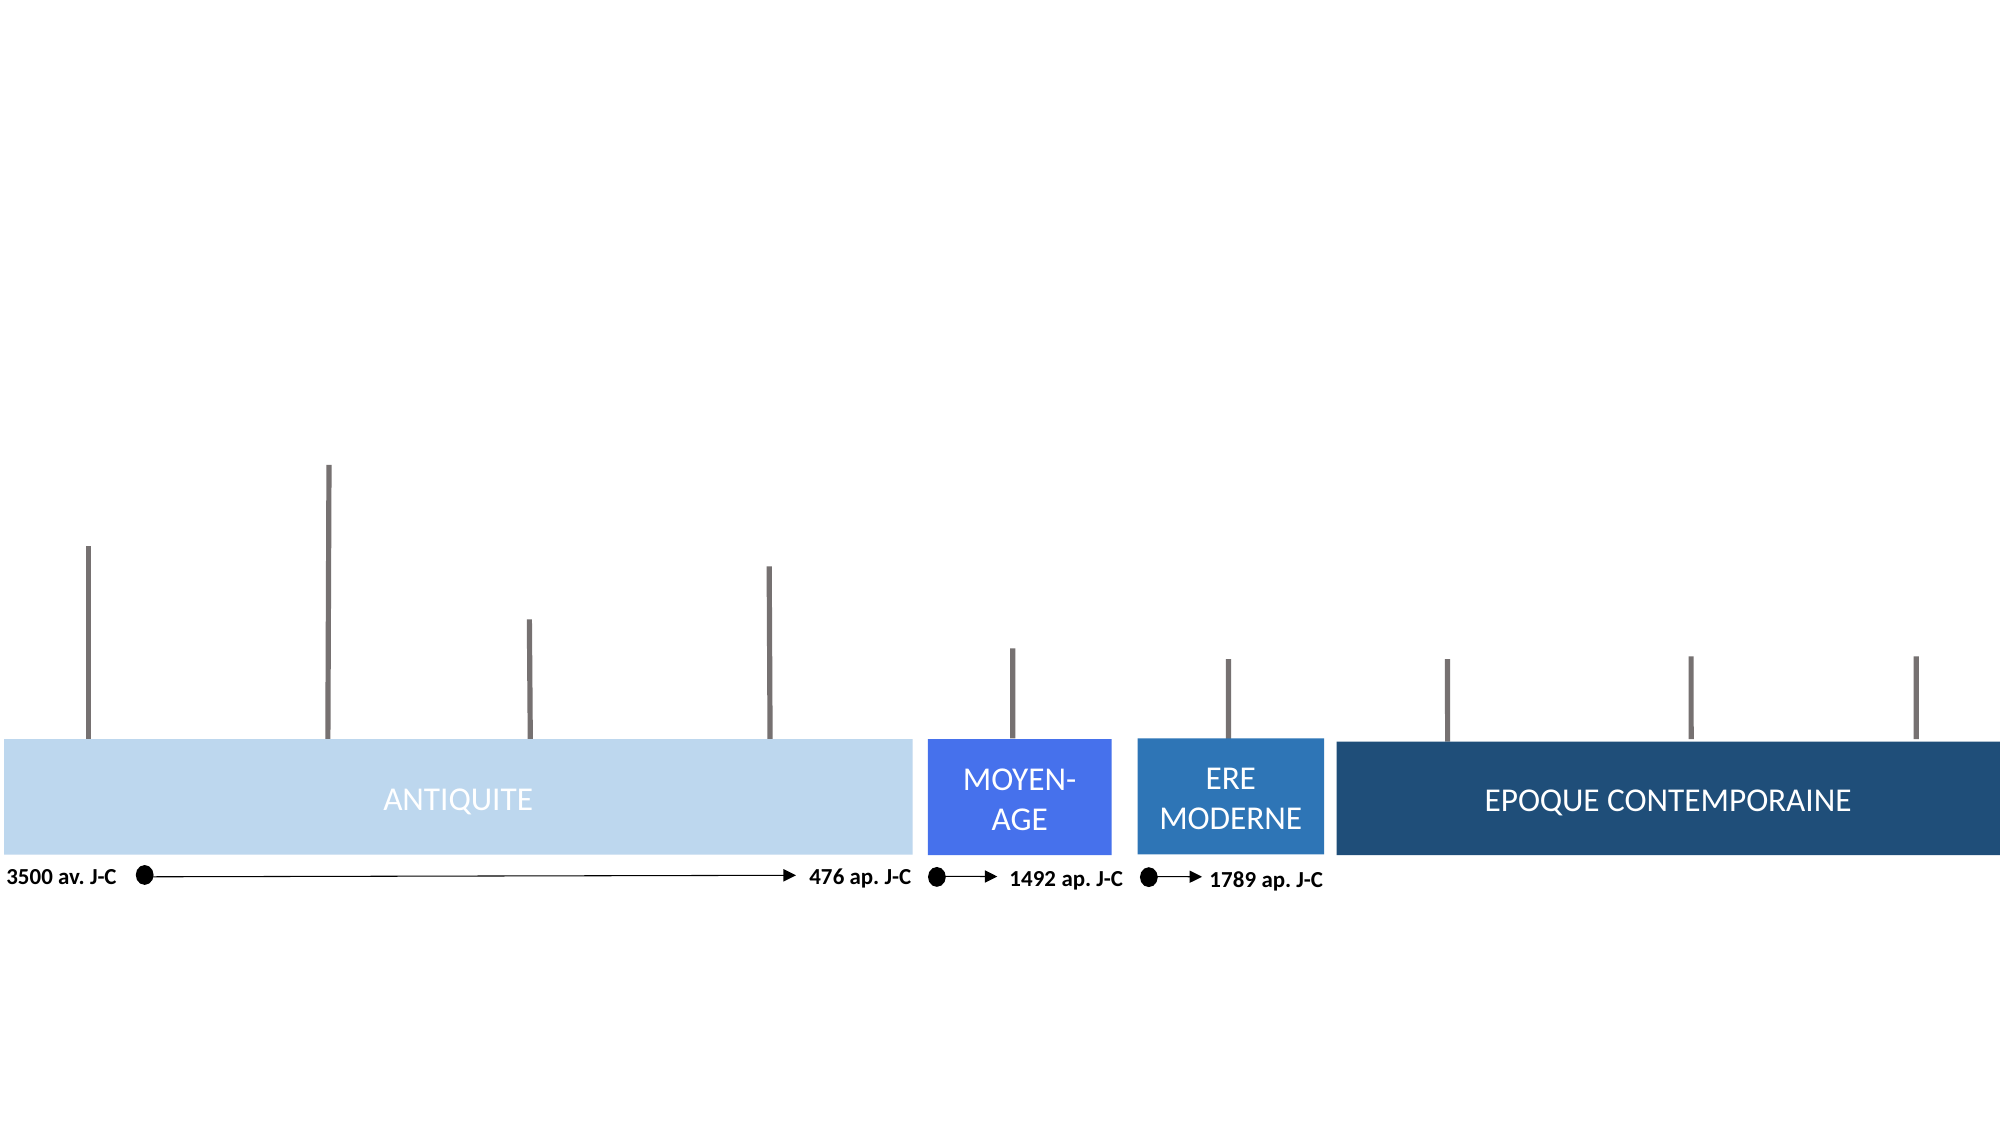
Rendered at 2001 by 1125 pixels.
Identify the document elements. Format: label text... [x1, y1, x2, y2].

text_box 476 ap. J-C [794, 854, 947, 897]
text_box MOYEN-AGE [927, 738, 1113, 856]
text_box 3500 av. J-C [0, 854, 144, 897]
text_box [135, 865, 154, 885]
text_box ERE MODERNE [1137, 737, 1325, 856]
text_box 1492 ap. J-C [994, 855, 1147, 898]
text_box 1789 ap. J-C [1194, 857, 1347, 900]
text_box [1139, 867, 1158, 888]
text_box EPOQUE CONTEMPORAINE [1336, 741, 2000, 856]
text_box ANTIQUITE [3, 738, 914, 856]
text_box [927, 866, 946, 887]
